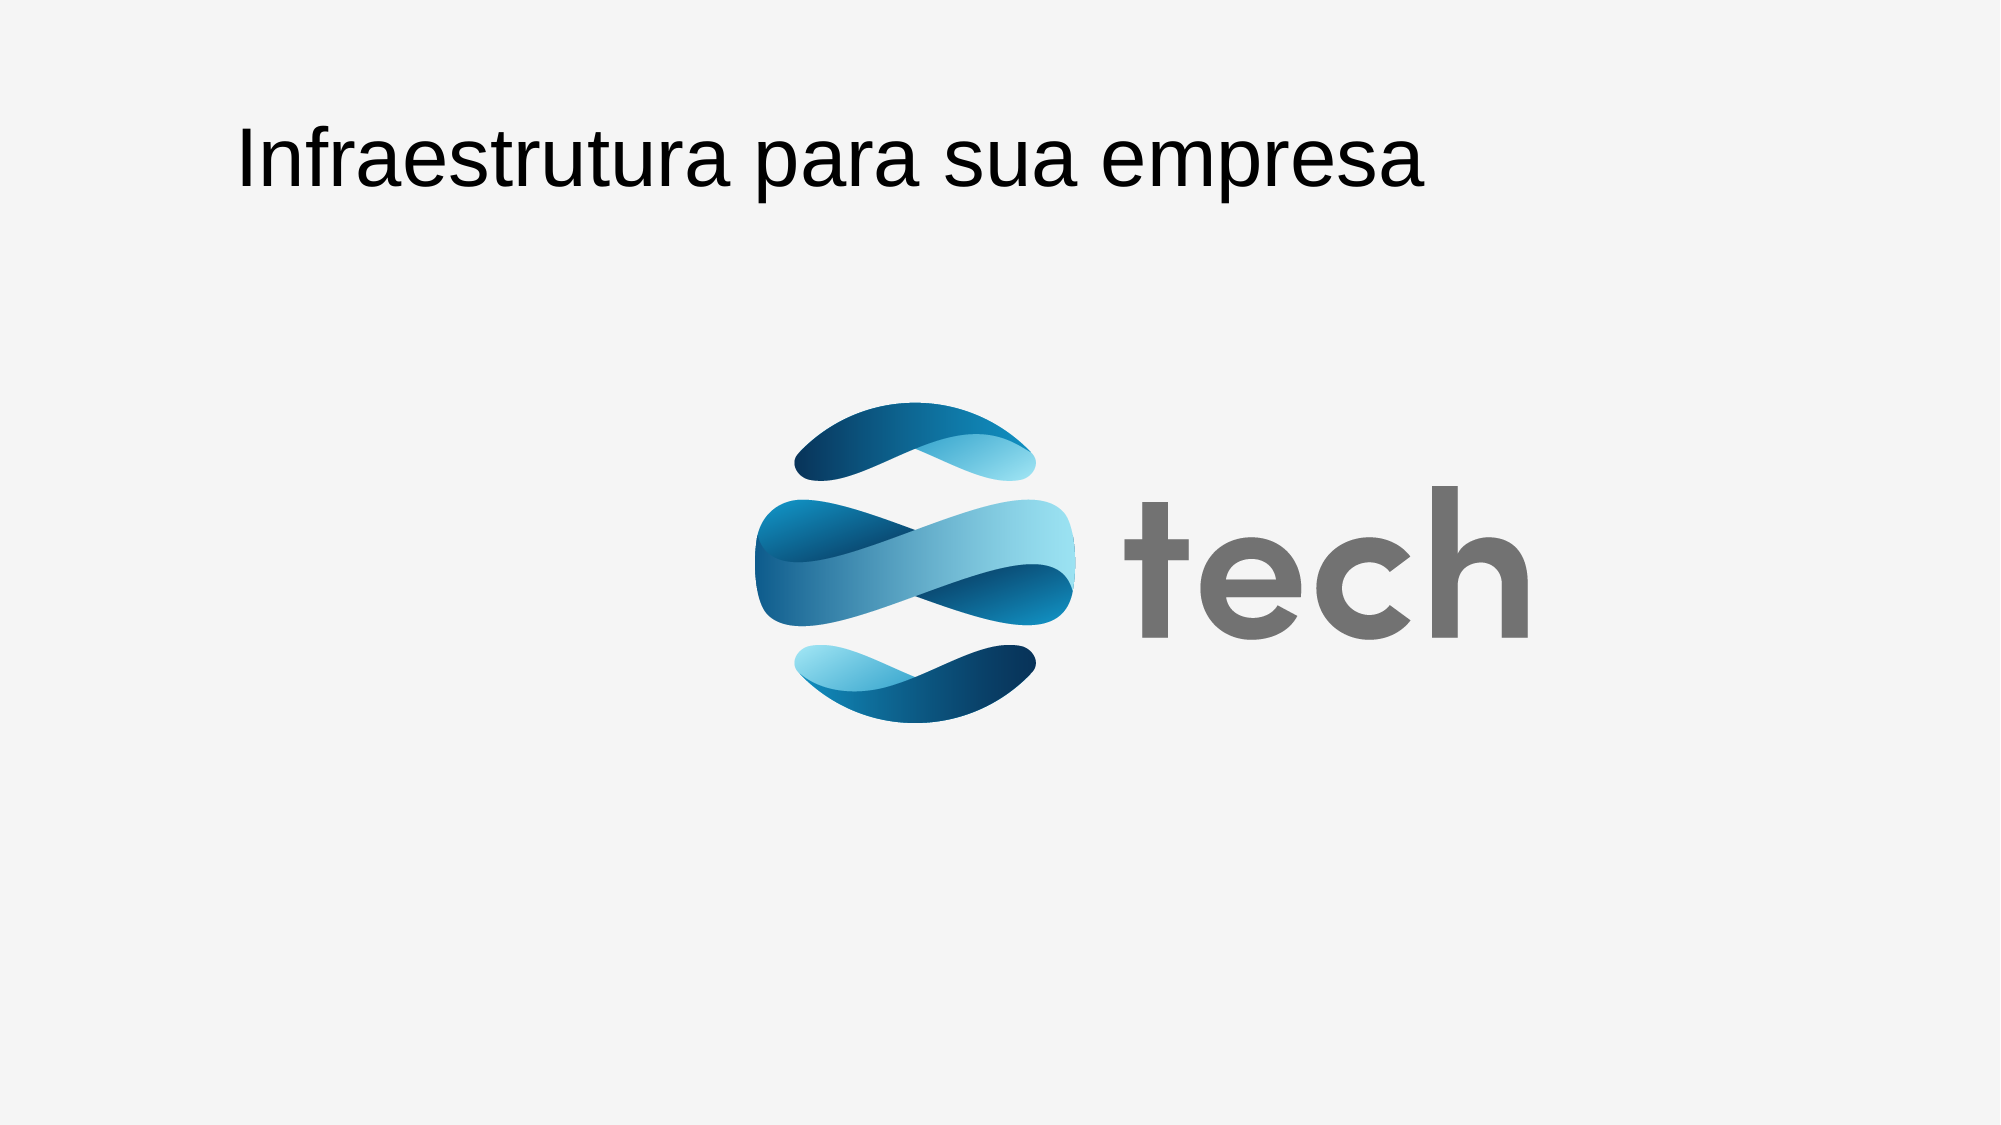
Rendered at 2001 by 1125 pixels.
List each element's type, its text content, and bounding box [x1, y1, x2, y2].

text_box Infraestrutura para sua empresa [220, 95, 1492, 211]
picture [620, 302, 1663, 823]
